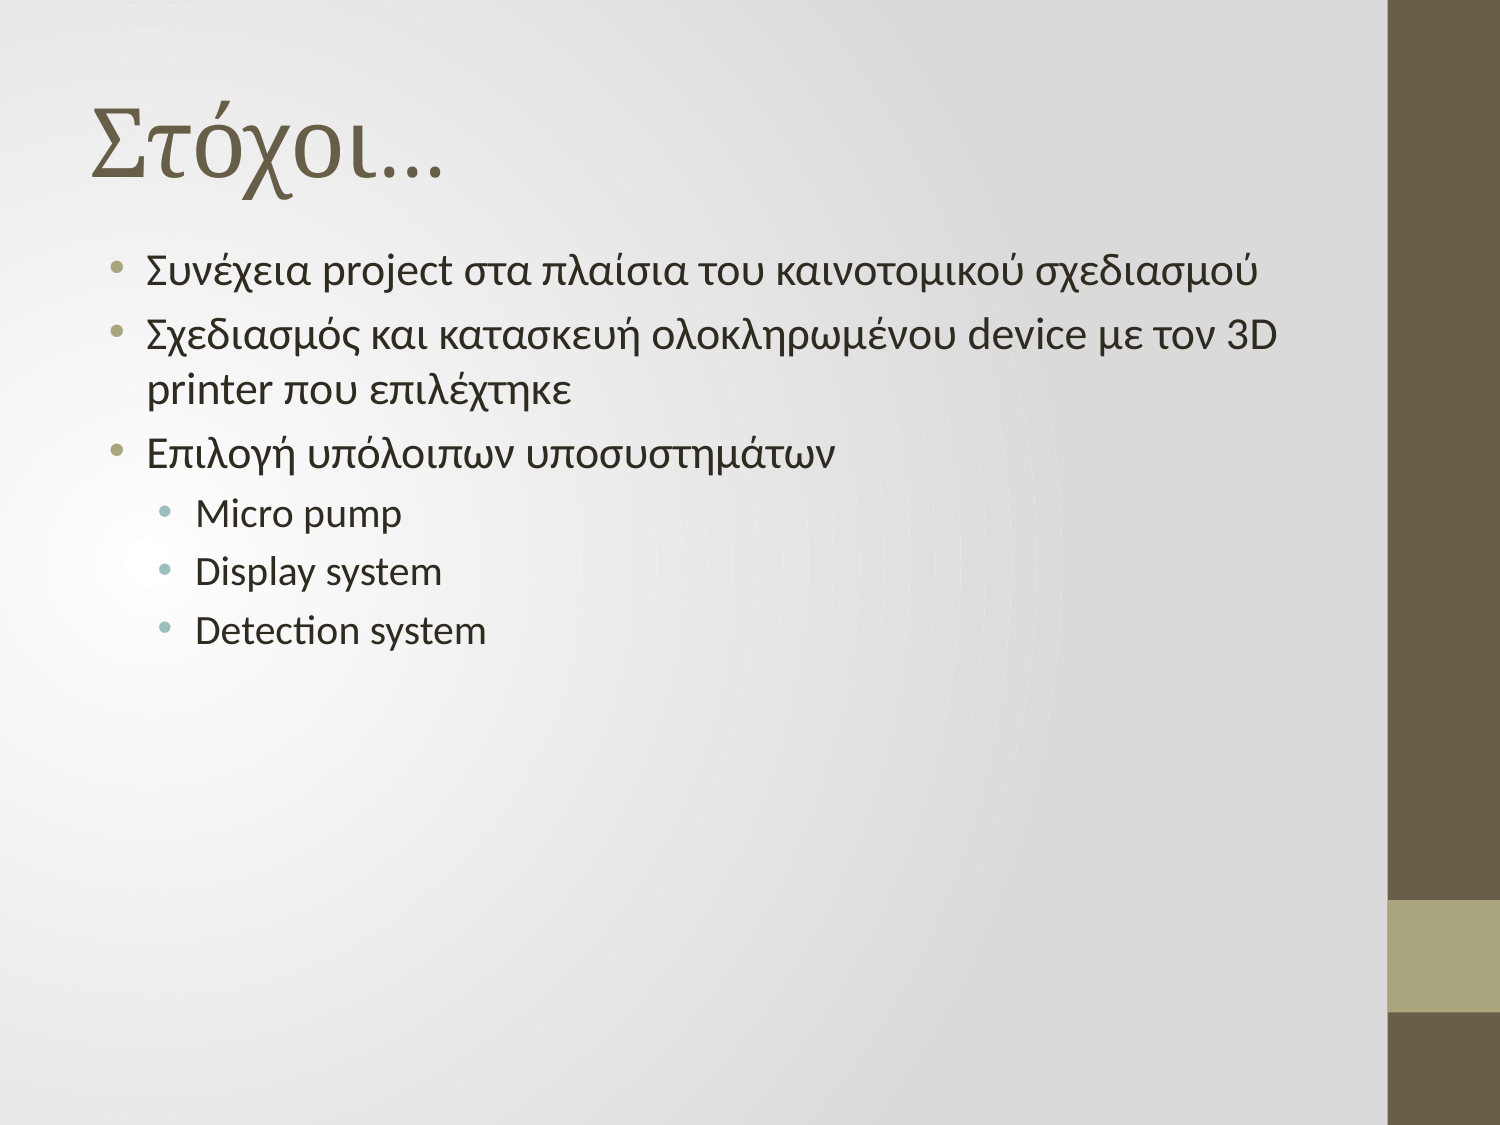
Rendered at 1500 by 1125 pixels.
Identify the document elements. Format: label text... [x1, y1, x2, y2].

list Συνέχεια project στα πλαίσια του καινοτομικού σχεδιασμού Σχεδιασμός και κατασκευή ολοκληρωμένου device με τον 3D printer που επιλέχτηκε Επιλογή υπόλοιπων υποσυστημάτων Micro pump Display system Detection system [75, 231, 1325, 1050]
title Στόχοι… [75, 45, 1325, 231]
